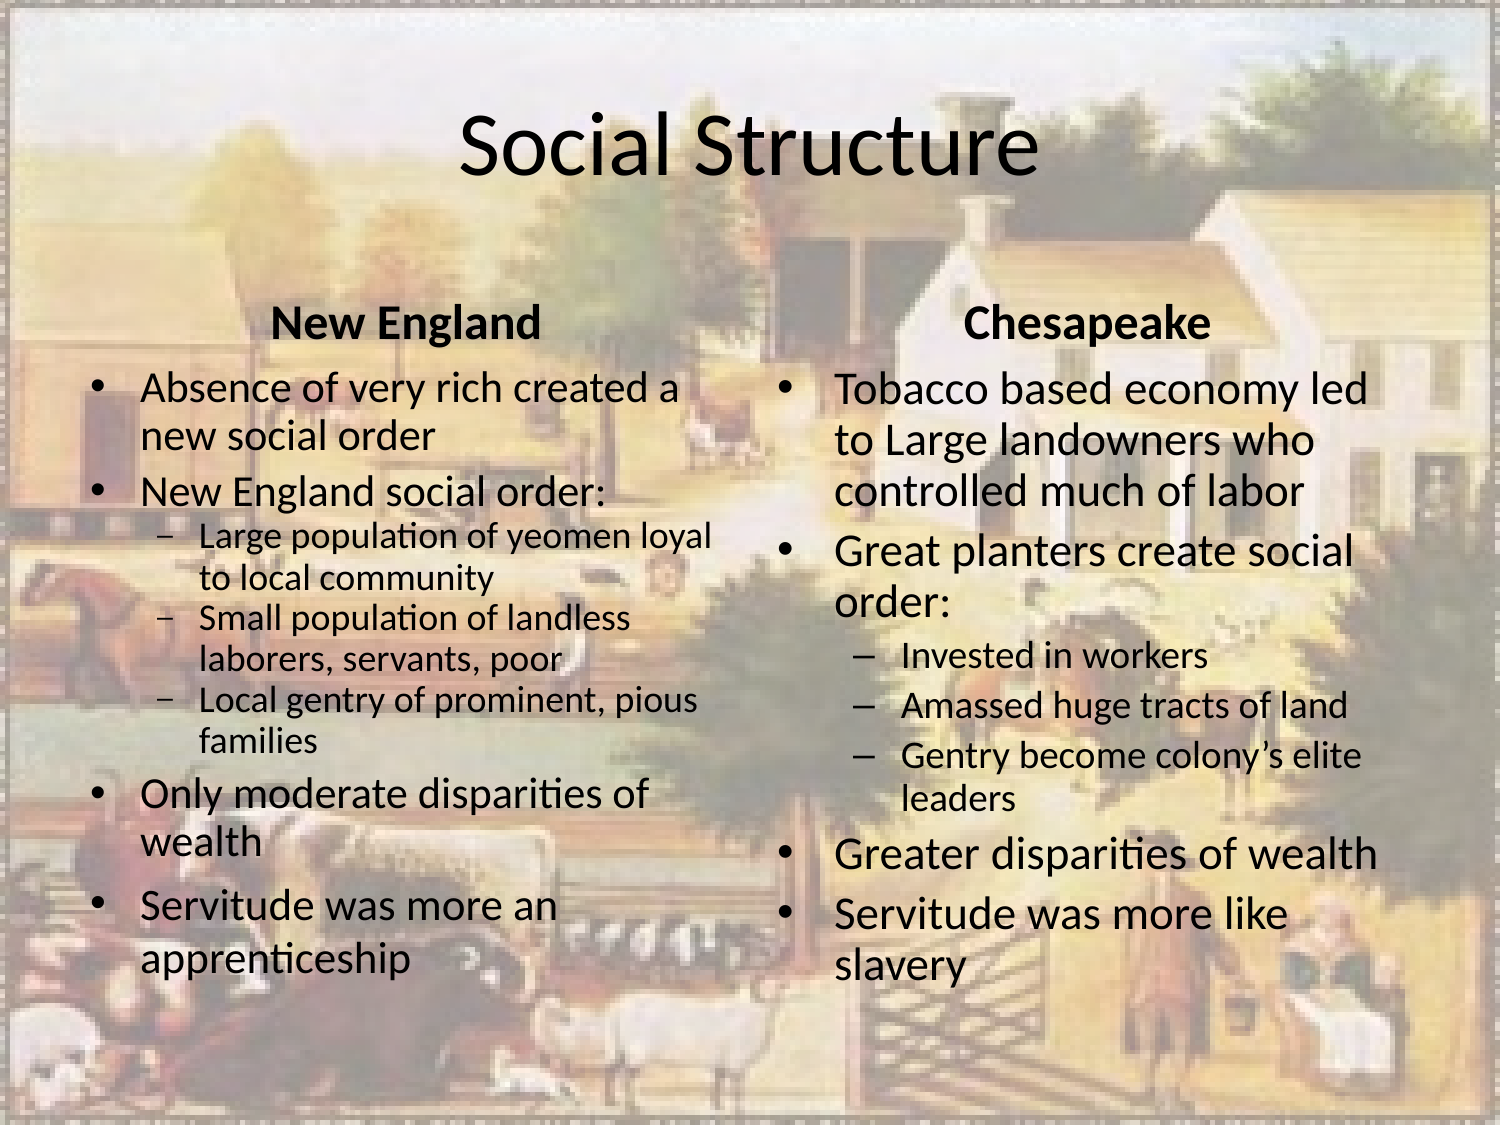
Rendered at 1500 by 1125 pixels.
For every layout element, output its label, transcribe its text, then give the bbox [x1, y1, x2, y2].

list Tobacco based economy led to Large landowners who controlled much of labor Great planters create social order: Invested in workers Amassed huge tracts of land Gentry become colony’s elite leaders Greater disparities of wealth Servitude was more like slavery [761, 356, 1425, 1005]
title Social Structure [75, 45, 1425, 233]
list Chesapeake [761, 251, 1425, 356]
list Absence of very rich created a new social order New England social order: Large population of yeomen loyal to local community Small population of landless laborers, servants, poor Local gentry of prominent, pious families Only moderate disparities of wealth Servitude was more an apprenticeship [75, 356, 738, 1005]
list New England [75, 251, 738, 356]
